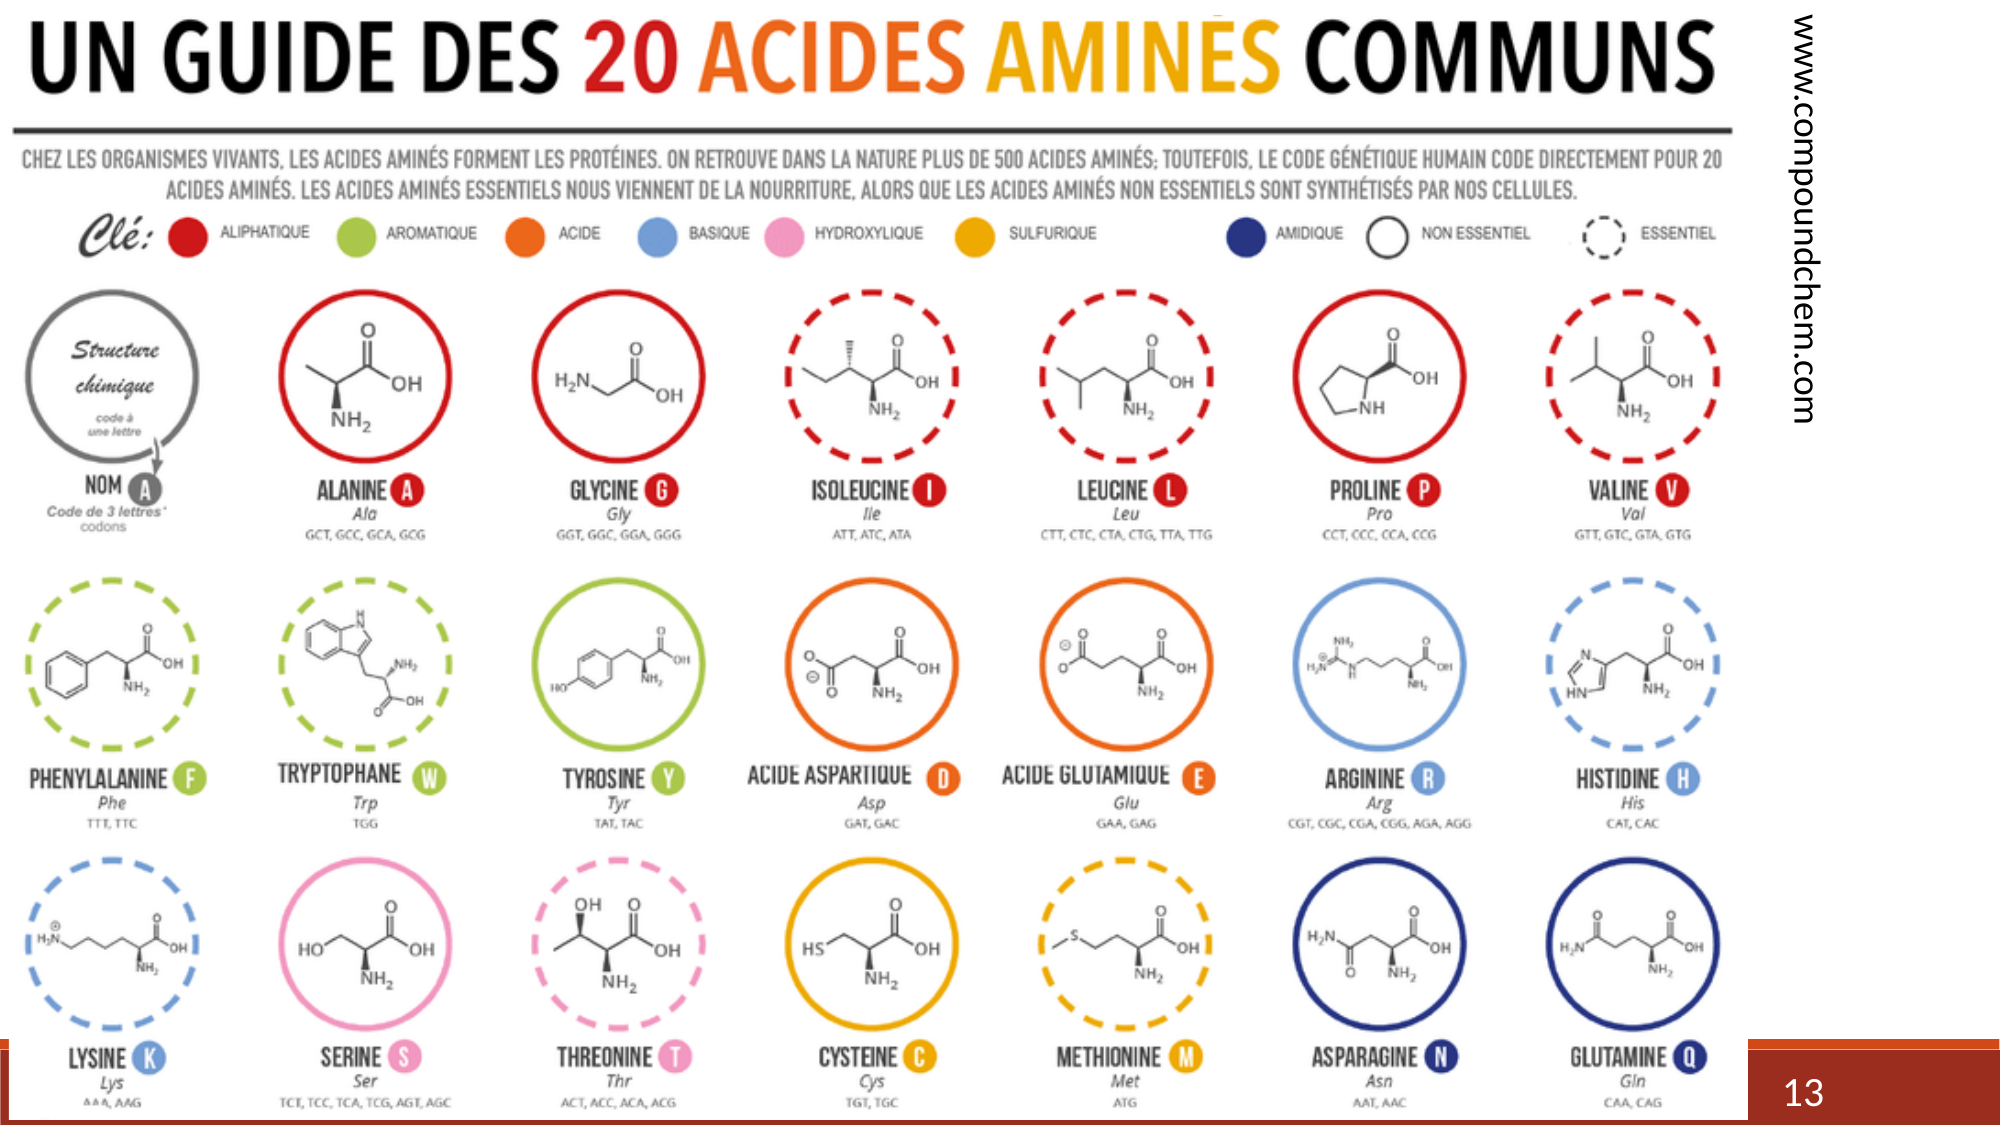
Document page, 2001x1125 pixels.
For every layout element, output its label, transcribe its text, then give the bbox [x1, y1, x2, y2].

text_box www.compoundchem.com [1779, 0, 1840, 444]
picture [8, 15, 1749, 1120]
slide_number 13 [1757, 1059, 1840, 1120]
